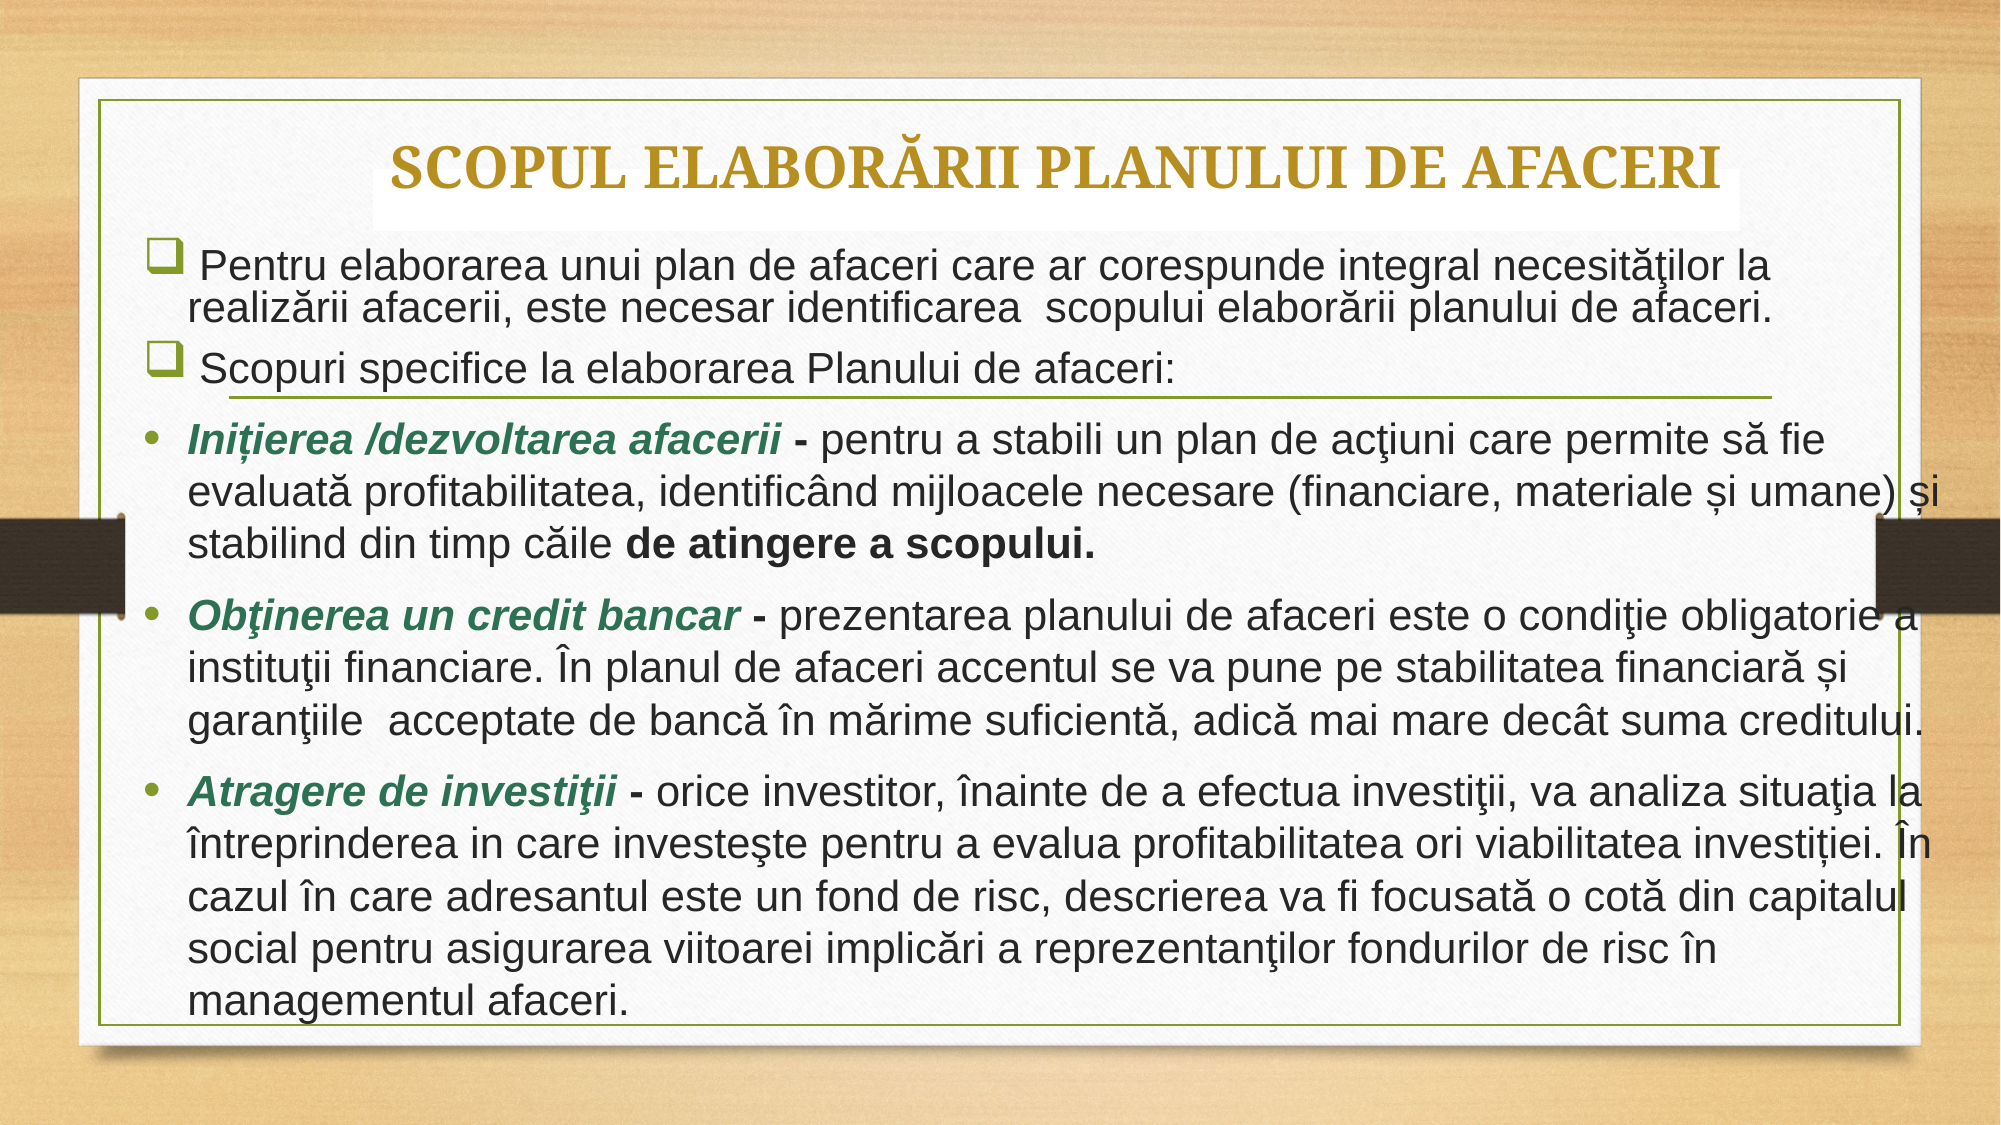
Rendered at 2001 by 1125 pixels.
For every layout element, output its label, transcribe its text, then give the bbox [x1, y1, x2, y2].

list Pentru elaborarea unui plan de afaceri care ar corespunde integral necesităţilor la realizării afacerii, este necesar identificarea scopului elaborării planului de afaceri. Scopuri specifice la elaborarea Planului de afaceri: Inițierea /dezvoltarea afacerii - pentru a stabili un plan de acţiuni care permite să fie evaluată profitabilitatea, identificând mijloacele necesare (financiare, materiale și umane) și stabilind din timp căile de atingere a scopului. Obţinerea un credit bancar - prezentarea planului de afaceri este o condiţie obligatorie a instituţii financiare. În planul de afaceri accentul se va pune pe stabilitatea financiară și garanţiile acceptate de bancă în mărime suficientă, adică mai mare decât suma creditului. Atragere de investiţii - orice investitor, înainte de a efectua investiţii, va analiza situaţia la întreprinderea in care investeşte pentru a evalua profitabilitatea ori viabilitatea investiției. În cazul în care adresantul este un fond de risc, descrierea va fi focusată o cotă din capitalul social pentru asigurarea viitoarei implicări a reprezentanţilor fondurilor de risc în managementul afaceri. [128, 239, 1959, 1075]
title SCOPUL ELABORĂRII PLANULUI DE AFACERI [372, 168, 1740, 232]
picture [0, 0, 2001, 1125]
